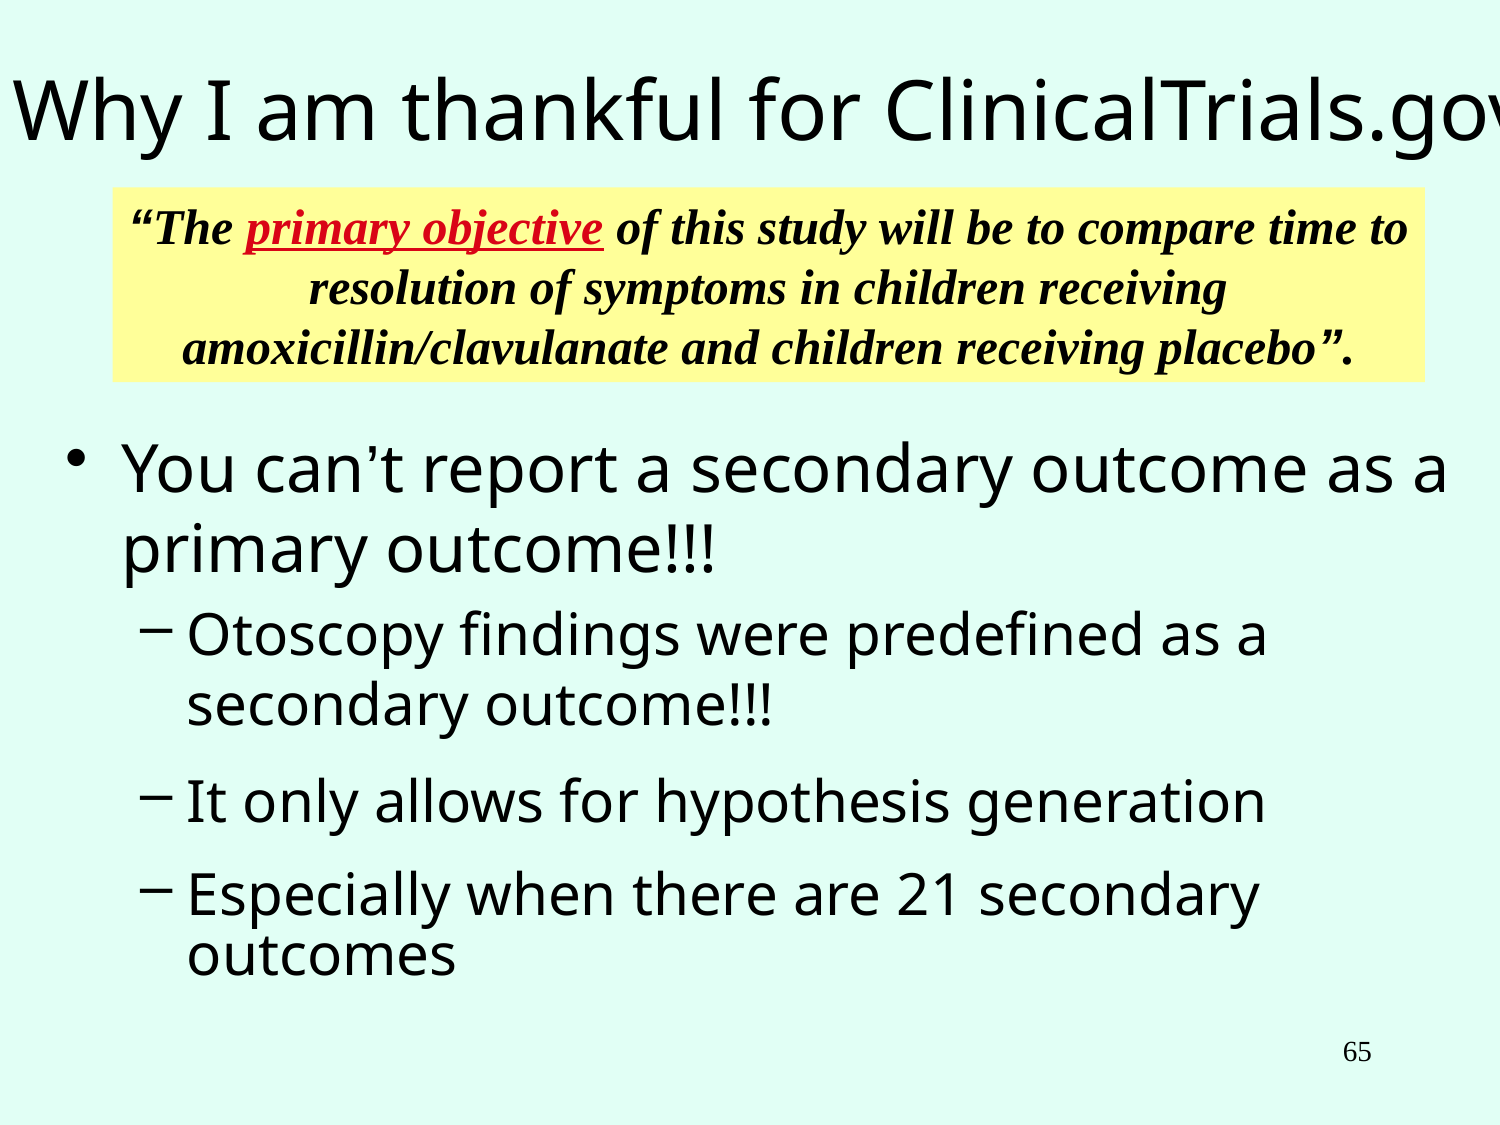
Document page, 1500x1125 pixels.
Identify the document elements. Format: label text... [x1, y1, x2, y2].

text_box “The primary objective of this study will be to compare time to resolution of symptoms in children receiving amoxicillin/clavulanate and children receiving placebo”. [112, 187, 1425, 383]
list You can’t report a secondary outcome as a primary outcome!!! Otoscopy findings were predefined as a secondary outcome!!! It only allows for hypothesis generation Especially when there are 21 secondary outcomes [50, 324, 1500, 1125]
text_box Why I am thankful for ClinicalTrials.gov [0, 50, 1500, 165]
